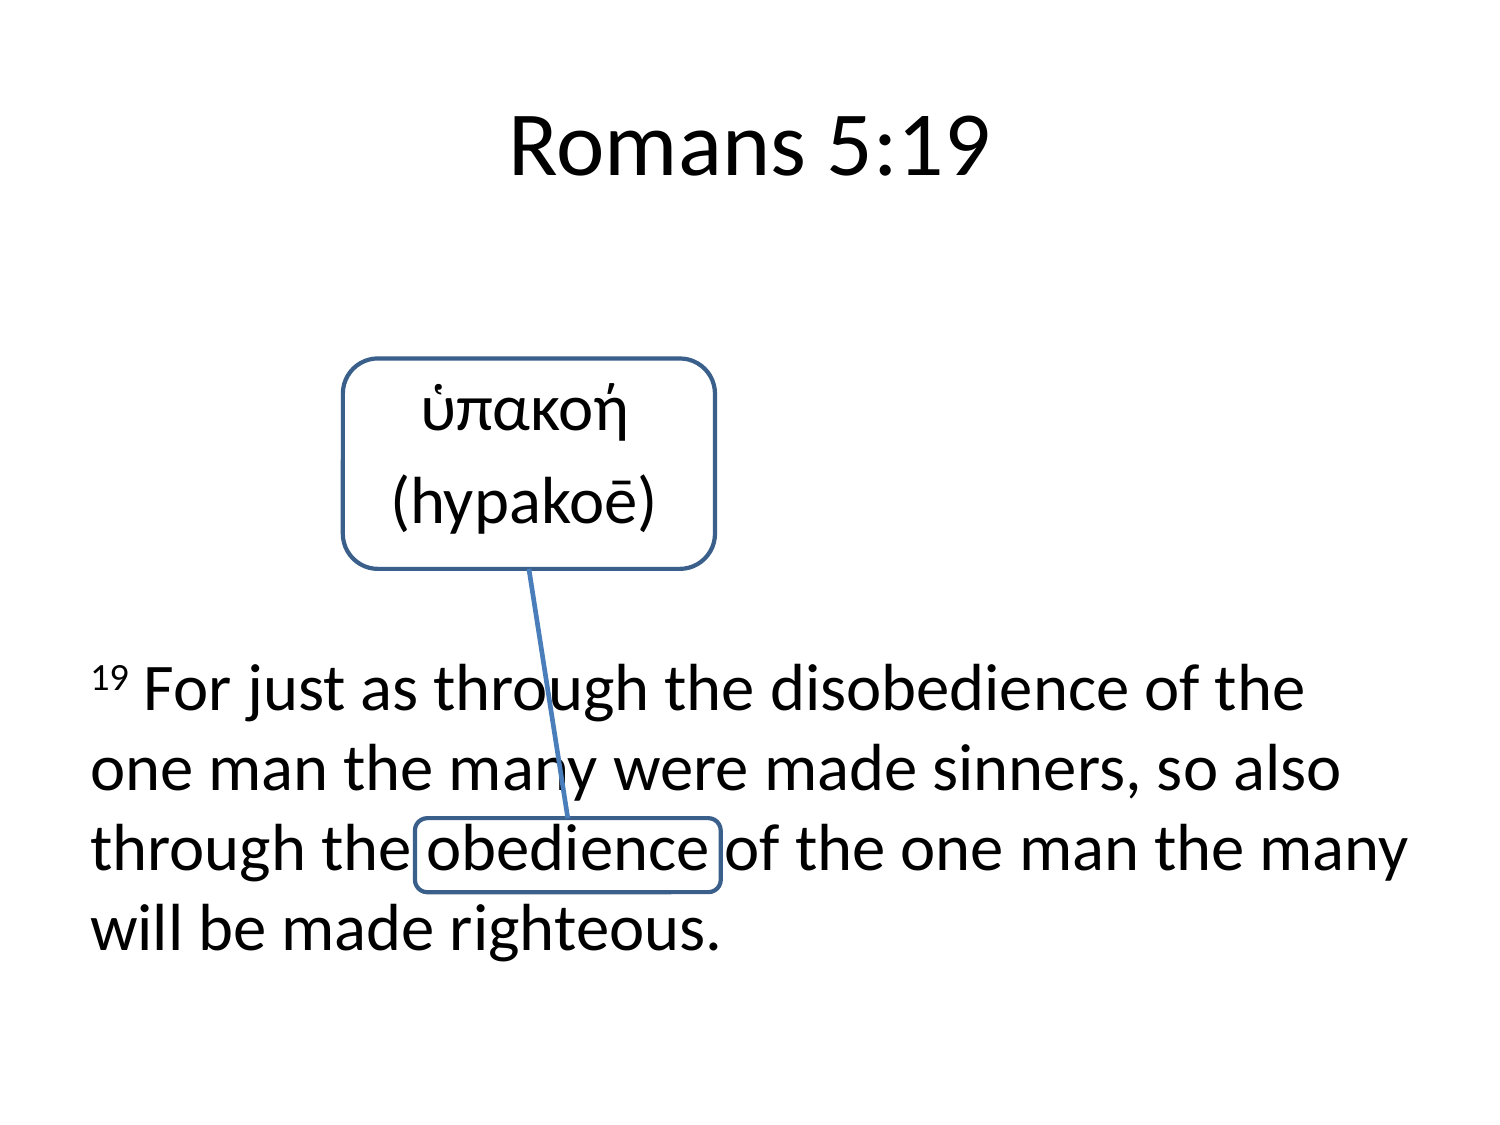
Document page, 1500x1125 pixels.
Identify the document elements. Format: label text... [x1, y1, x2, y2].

title Romans 5:19 [75, 45, 1425, 233]
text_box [528, 568, 569, 819]
text_box [412, 816, 723, 895]
text_box [340, 356, 718, 571]
list ὑπακοή (hypakoē) 19 For just as through the disobedience of the one man the many were made sinners, so also through the obedience of the one man the many will be made righteous. [75, 262, 1425, 1005]
